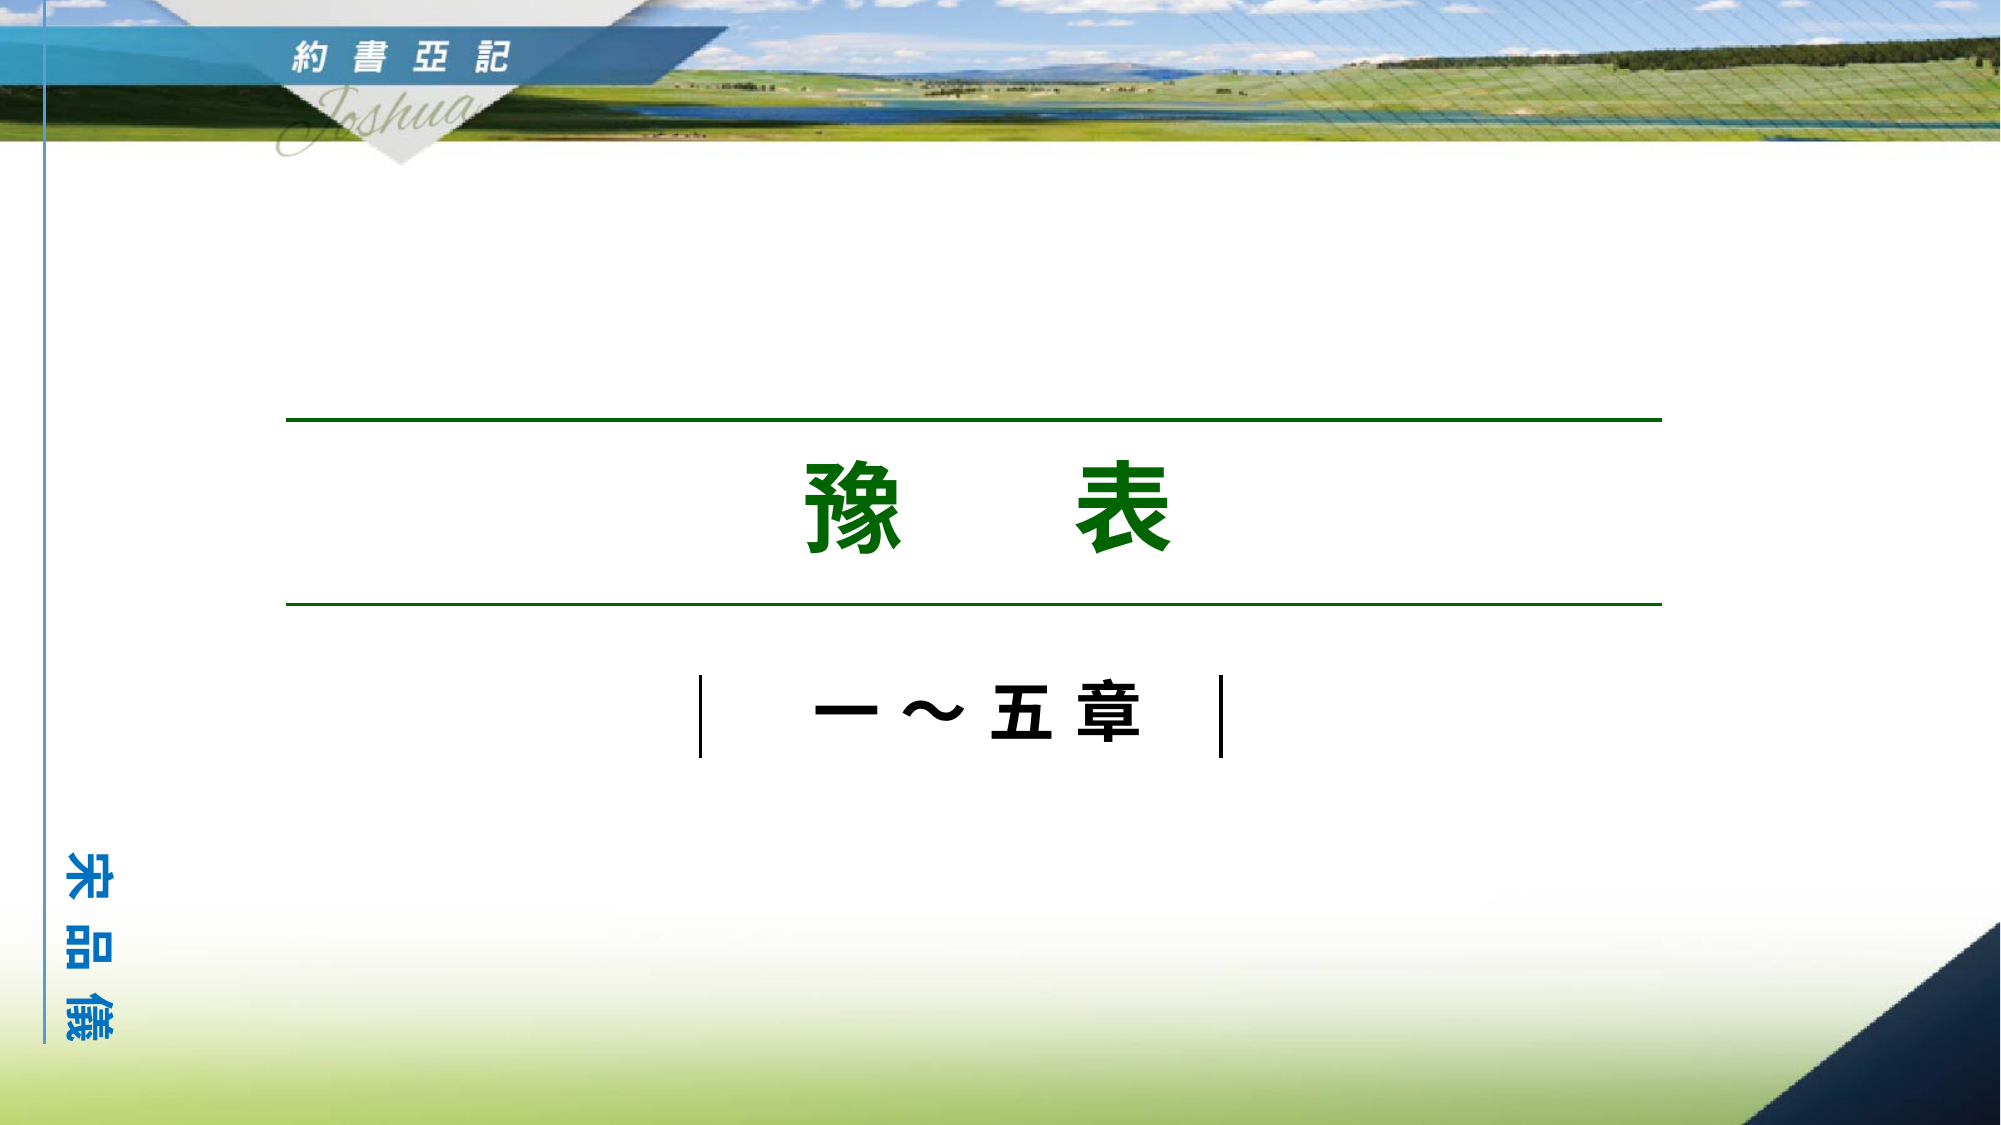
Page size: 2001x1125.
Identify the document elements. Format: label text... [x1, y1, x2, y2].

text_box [700, 662, 1221, 759]
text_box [286, 419, 1662, 605]
picture [0, 0, 2001, 1125]
text_box 宋品儀 [38, 836, 130, 1075]
